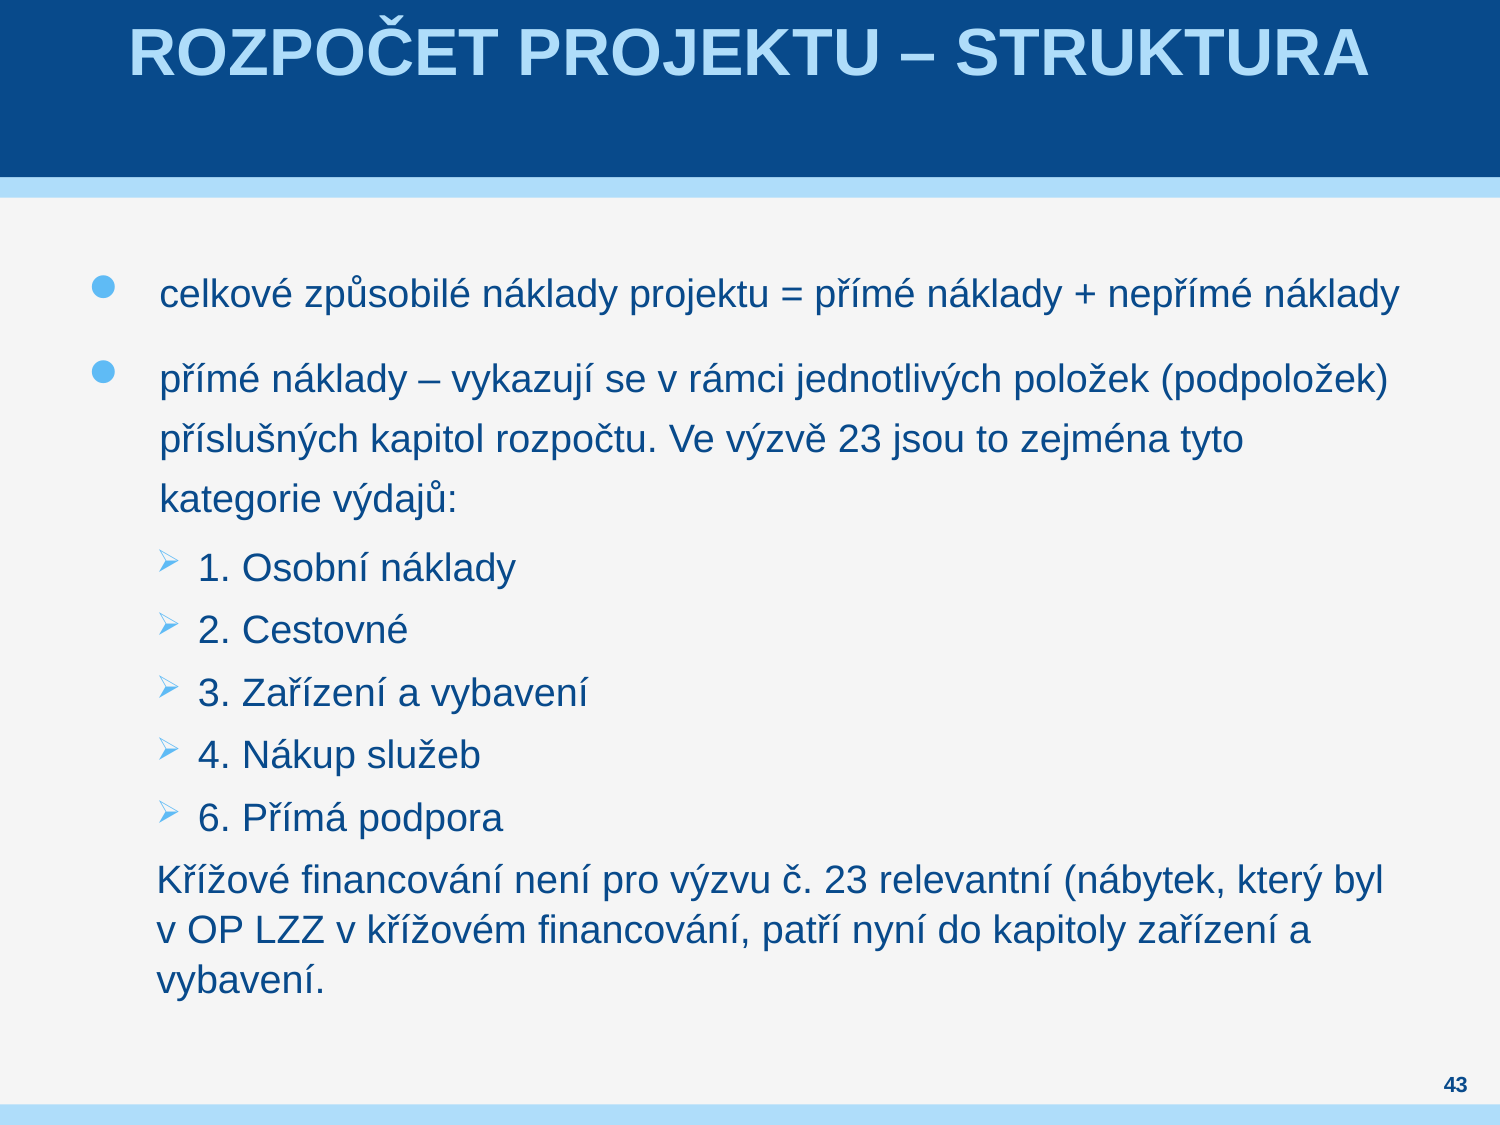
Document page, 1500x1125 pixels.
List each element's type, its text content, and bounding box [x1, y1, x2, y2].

slide_number 43 [1417, 1068, 1495, 1099]
list celkové způsobilé náklady projektu = přímé náklady + nepřímé náklady přímé náklady – vykazují se v rámci jednotlivých položek (podpoložek) příslušných kapitol rozpočtu. Ve výzvě 23 jsou to zejména tyto kategorie výdajů: 1. Osobní náklady 2. Cestovné 3. Zařízení a vybavení 4. Nákup služeb 6. Přímá podpora Křížové financování není pro výzvu č. 23 relevantní (nábytek, který byl v OP LZZ v křížovém financování, patří nyní do kapitoly zařízení a vybavení. [88, 255, 1412, 1024]
title Rozpočet projektu – struktura [59, 0, 1441, 178]
